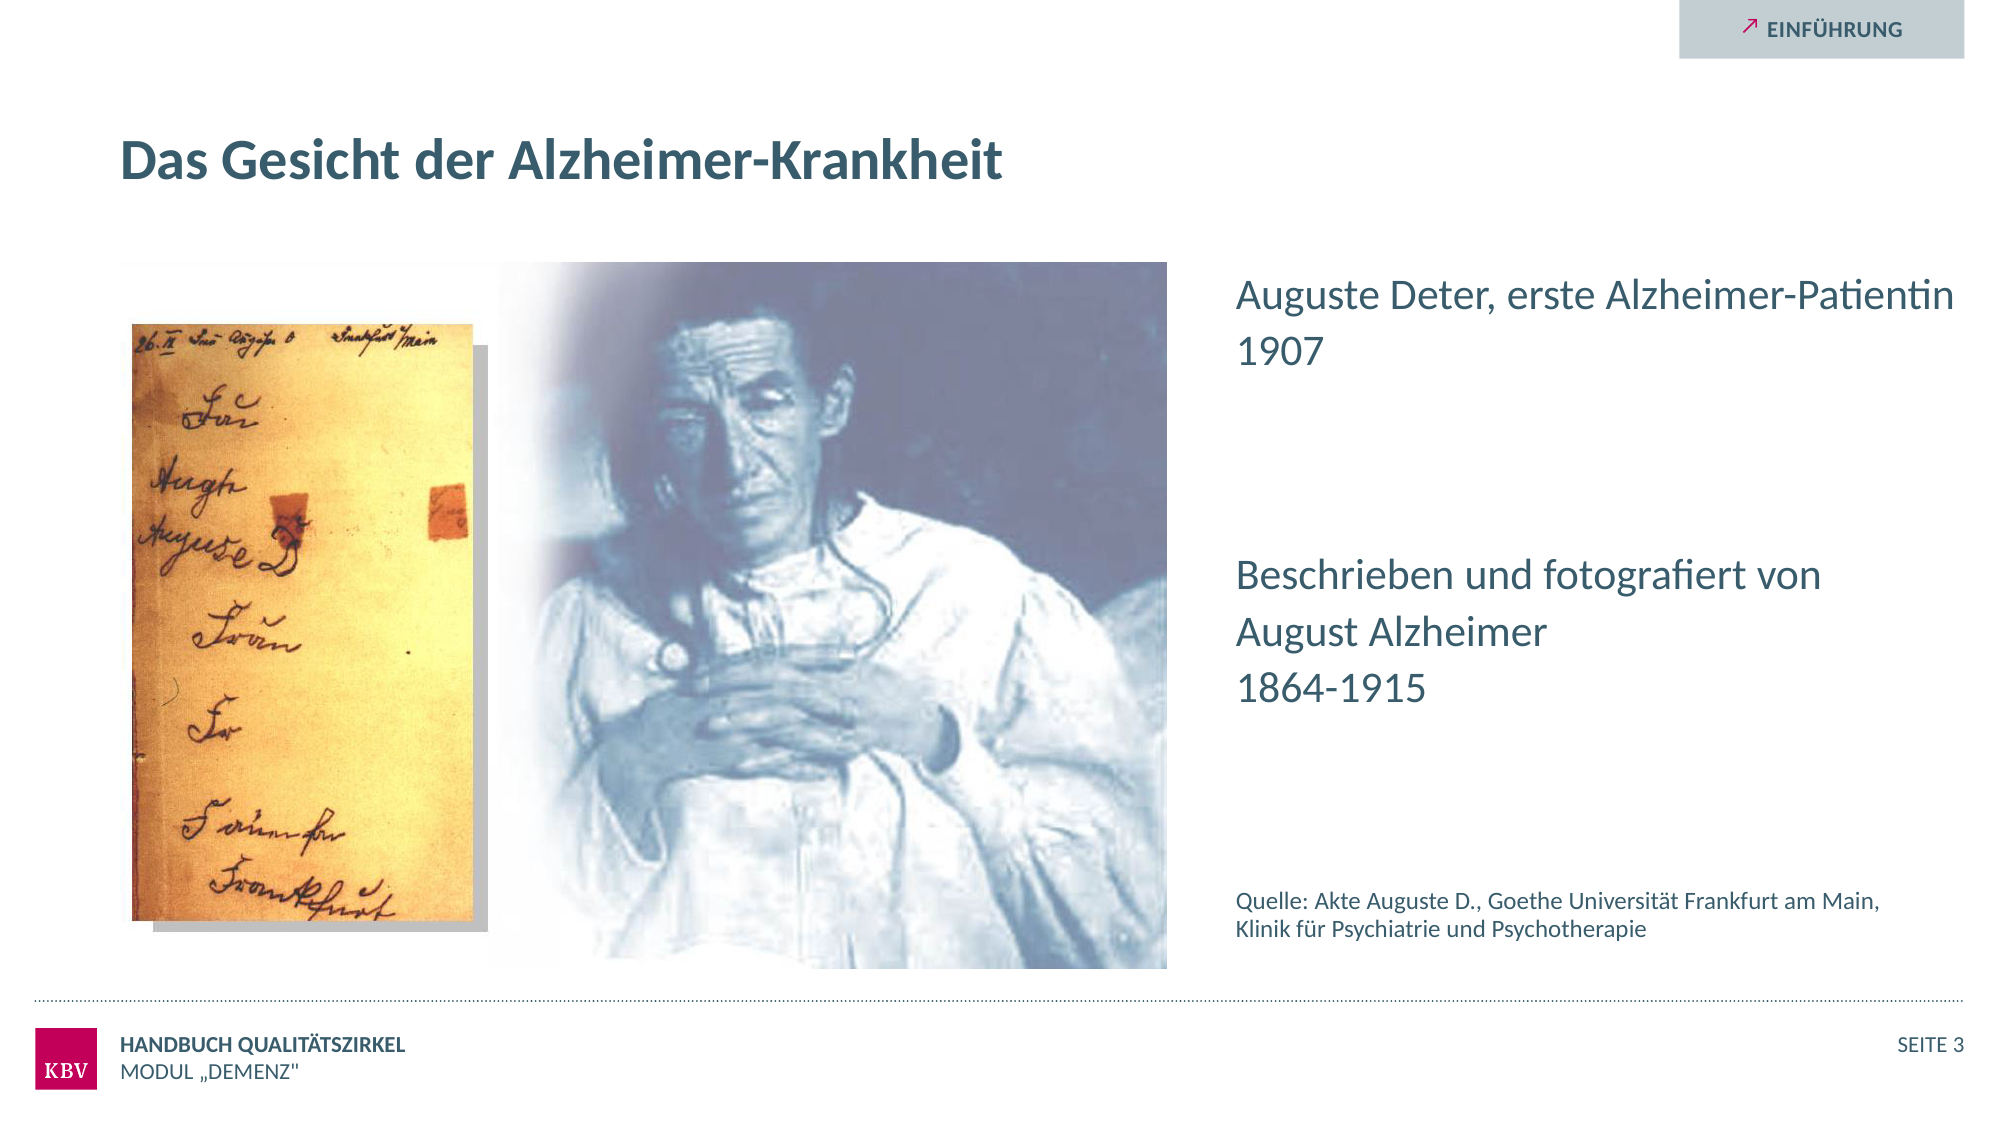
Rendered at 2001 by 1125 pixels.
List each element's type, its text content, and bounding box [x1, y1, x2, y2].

slide_number Seite 3 [1787, 1030, 1965, 1057]
title Das Gesicht der Alzheimer-Krankheit [120, 129, 1880, 201]
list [119, 262, 1167, 969]
slide_number Modul „Demenz" [120, 1057, 1668, 1084]
list Einführung [1679, 0, 1965, 59]
footer Handbuch Qualitätszirkel [120, 1030, 1668, 1057]
text_box Auguste Deter, erste Alzheimer-Patientin 1907 Beschrieben und fotografiert von August Alzheimer 1864-1915 Quelle: Akte Auguste D., Goethe Universität Frankfurt am Main, Klinik für Psychiatrie und Psychotherapie [1221, 262, 1971, 951]
